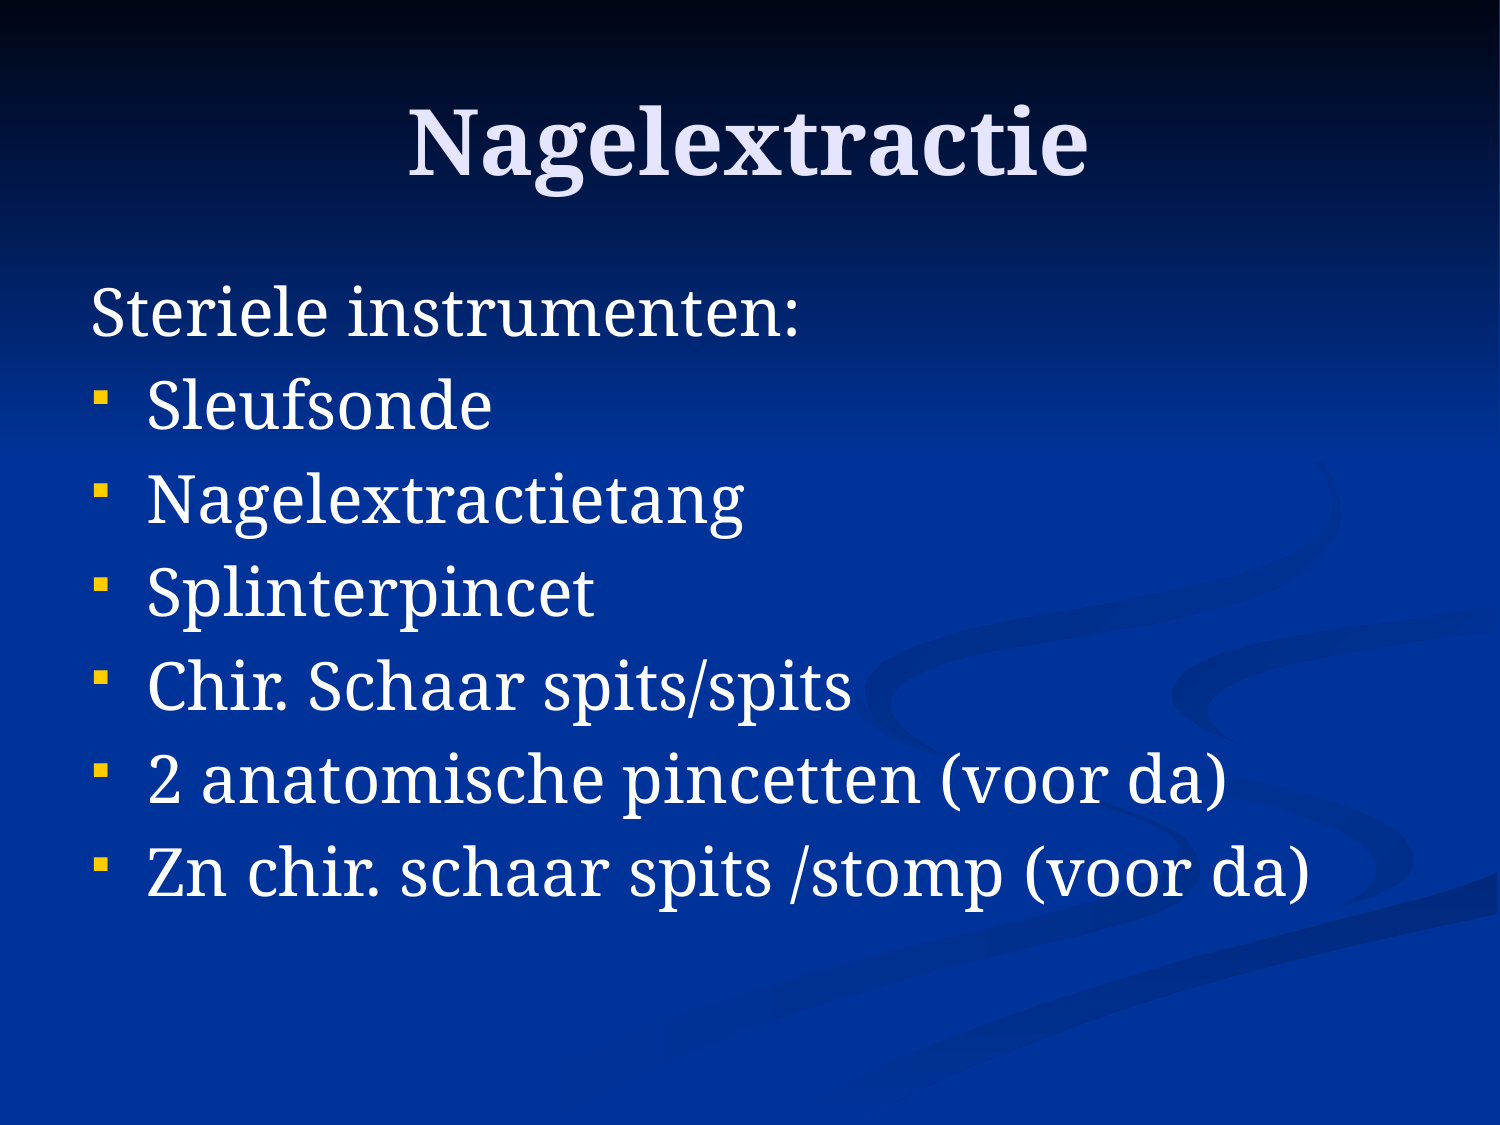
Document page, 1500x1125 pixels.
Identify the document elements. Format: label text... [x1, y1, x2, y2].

list Steriele instrumenten: Sleufsonde Nagelextractietang Splinterpincet Chir. Schaar spits/spits 2 anatomische pincetten (voor da) Zn chir. schaar spits /stomp (voor da) [74, 262, 1426, 1006]
title Nagelextractie [74, 44, 1426, 233]
